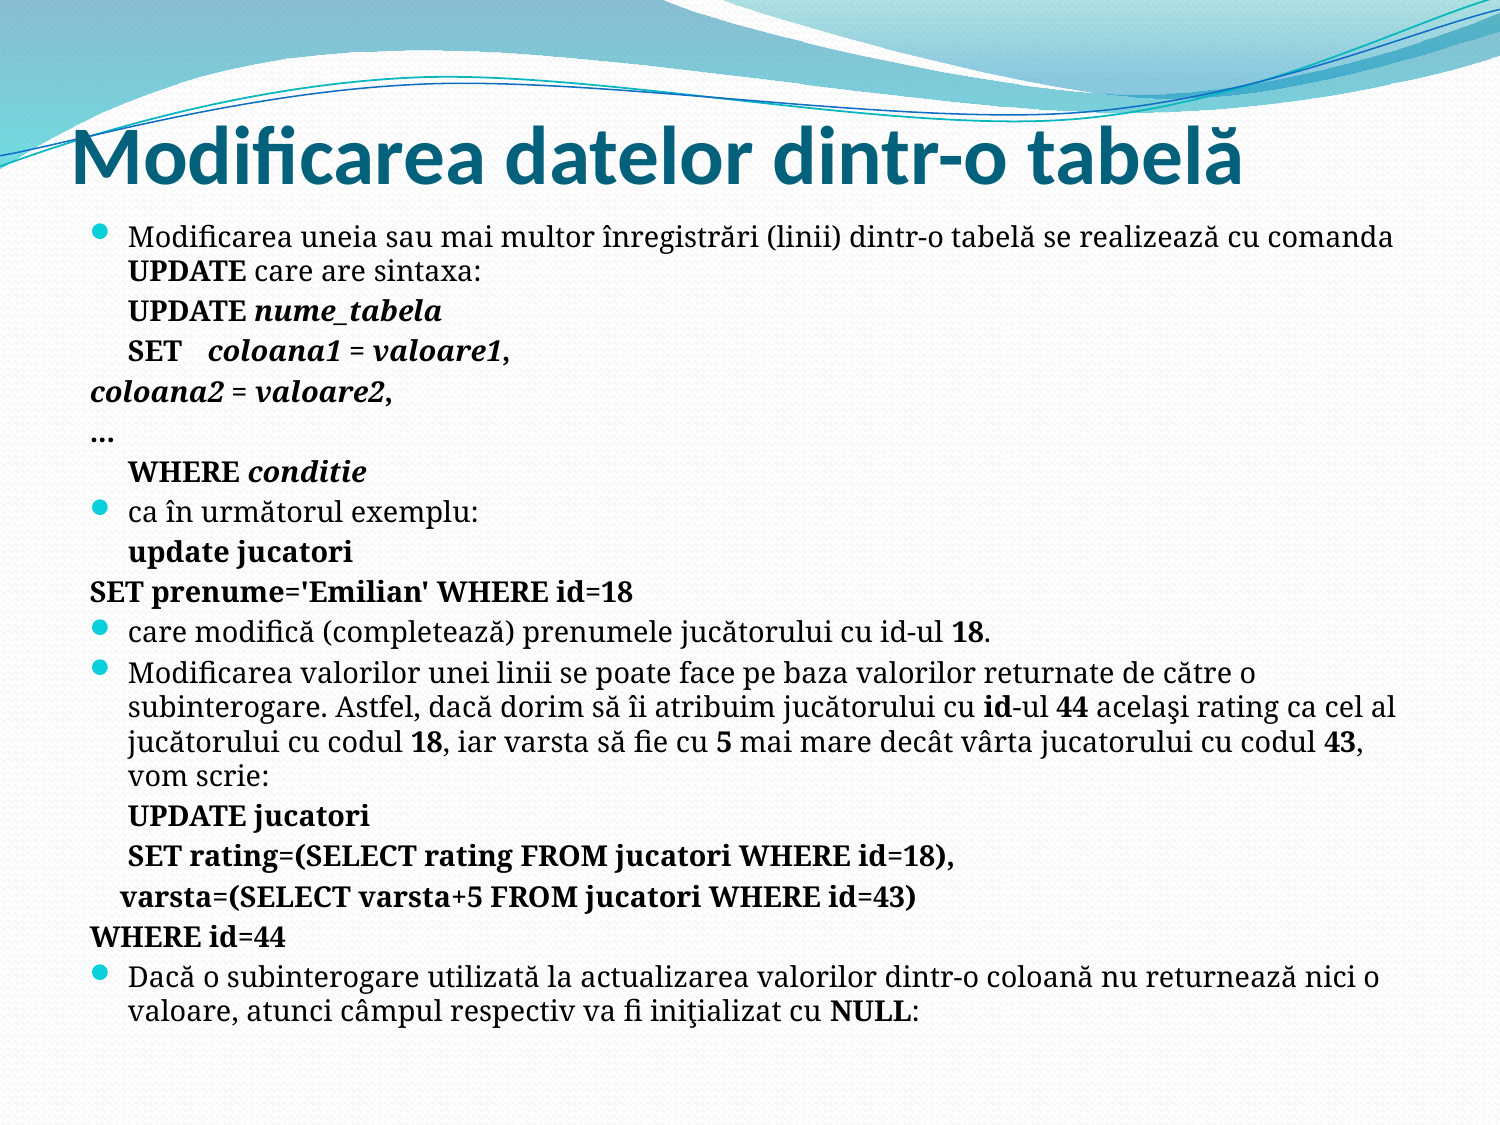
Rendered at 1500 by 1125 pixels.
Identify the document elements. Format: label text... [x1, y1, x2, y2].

list Modificarea uneia sau mai multor înregistrări (linii) dintr-o tabelă se realizează cu comanda UPDATE care are sintaxa: UPDATE nume_tabela SET coloana1 = valoare1, coloana2 = valoare2, ... WHERE conditie ca în următorul exemplu: update jucatori SET prenume='Emilian' WHERE id=18 care modifică (completează) prenumele jucătorului cu id-ul 18. Modificarea valorilor unei linii se poate face pe baza valorilor returnate de către o subinterogare. Astfel, dacă dorim să îi atribuim jucătorului cu id-ul 44 acelaşi rating ca cel al jucătorului cu codul 18, iar varsta să fie cu 5 mai mare decât vârta jucatorului cu codul 43, vom scrie: UPDATE jucatori SET rating=(SELECT rating FROM jucatori WHERE id=18), varsta=(SELECT varsta+5 FROM jucatori WHERE id=43) WHERE id=44 Dacă o subinterogare utilizată la actualizarea valorilor dintr-o coloană nu returnează nici o valoare, atunci câmpul respectiv va fi iniţializat cu NULL: [75, 210, 1425, 1038]
title Modificarea datelor dintr-o tabelă [70, 70, 1421, 201]
